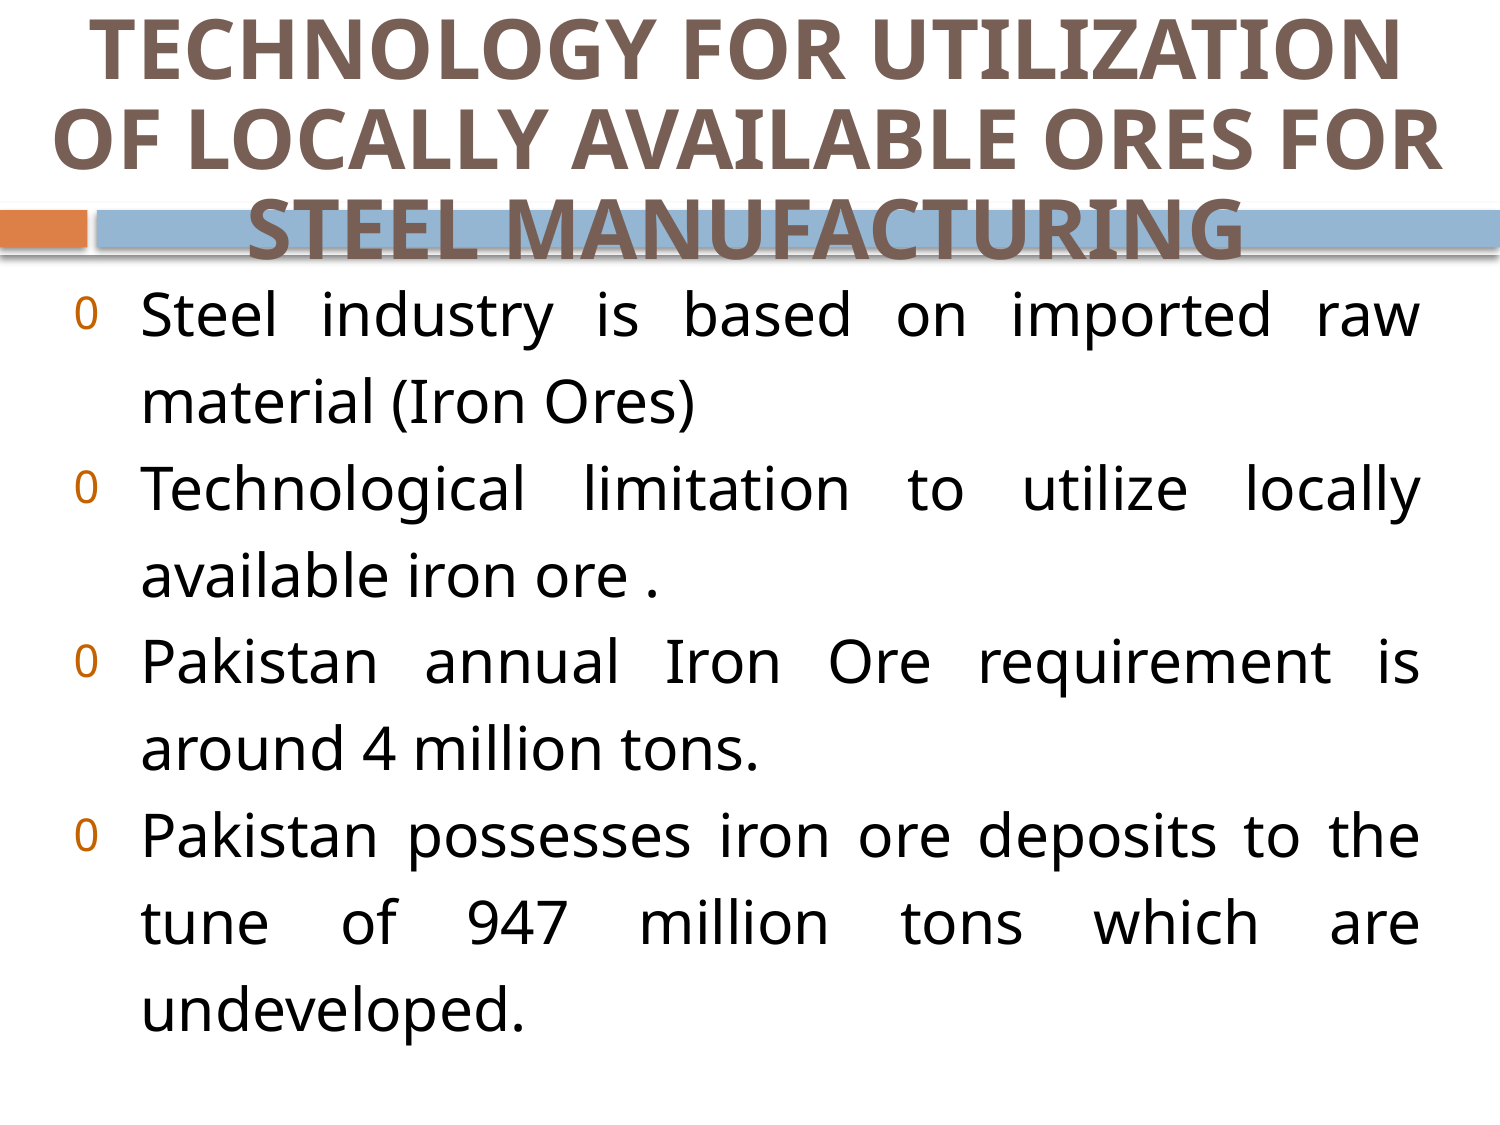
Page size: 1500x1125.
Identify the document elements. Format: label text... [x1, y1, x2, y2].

text_box Steel industry is based on imported raw material (Iron Ores) Technological limitation to utilize locally available iron ore . Pakistan annual Iron Ore requirement is around 4 million tons. Pakistan possesses iron ore deposits to the tune of 947 million tons which are undeveloped. [0, 261, 1438, 1124]
text_box TECHNOLOGY FOR UTILIZATION OF LOCALLY AVAILABLE ORES FOR STEEL MANUFACTURING [12, 0, 1483, 286]
